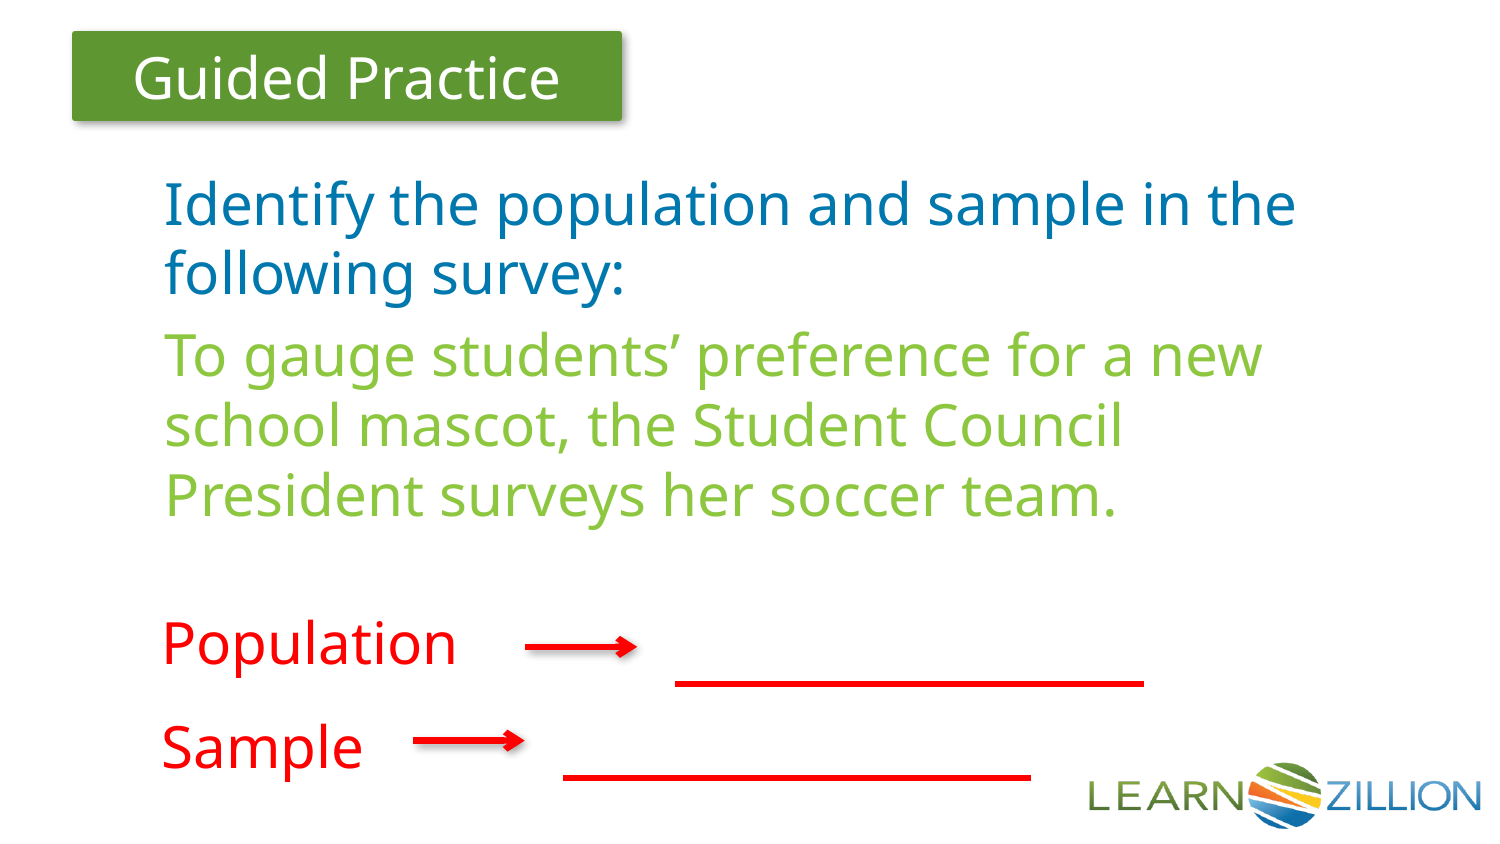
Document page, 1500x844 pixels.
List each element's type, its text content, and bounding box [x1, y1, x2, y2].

picture [1087, 759, 1482, 831]
text_box Identify the population and sample in the following survey: To gauge students’ preference for a new school mascot, the Student Council President surveys her soccer team. [149, 159, 1350, 261]
text_box Population [131, 598, 544, 684]
text_box Sample [131, 703, 413, 788]
